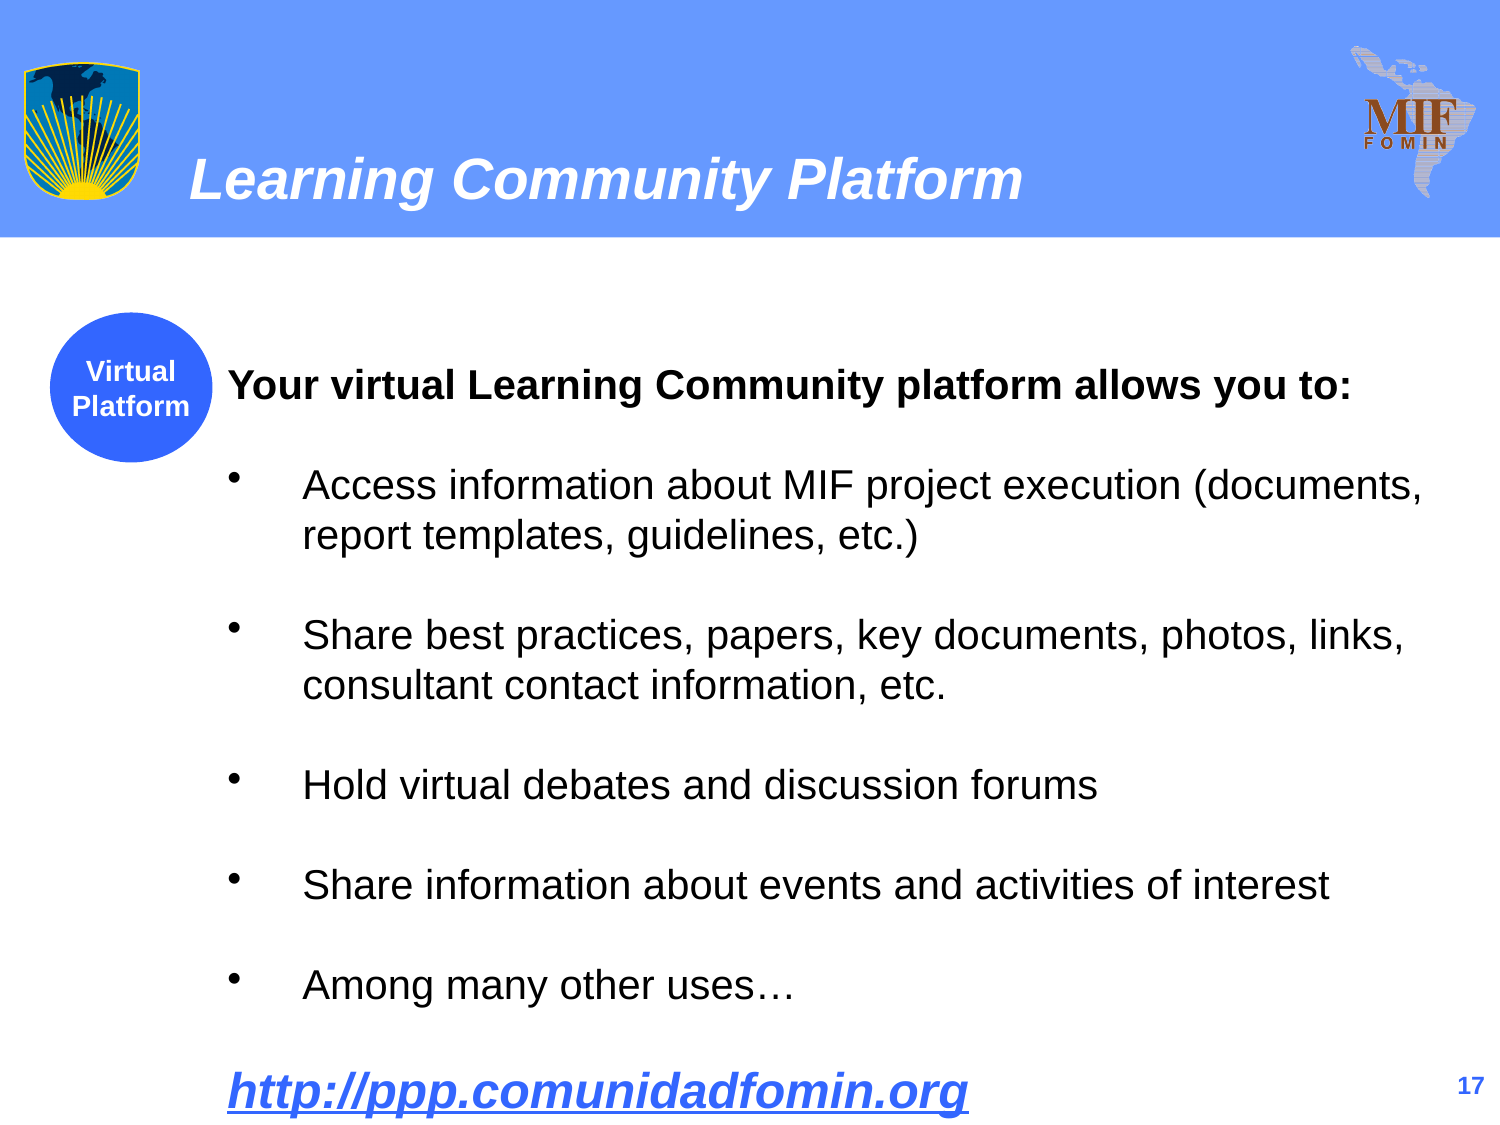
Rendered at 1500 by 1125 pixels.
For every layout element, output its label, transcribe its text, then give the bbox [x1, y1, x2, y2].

picture [1350, 46, 1476, 198]
text_box Learning Community Platform [174, 133, 1188, 219]
text_box Virtual Platform [49, 312, 213, 463]
text_box Your virtual Learning Community platform allows you to: Access information about MIF project execution (documents, report templates, guidelines, etc.) Share best practices, papers, key documents, photos, links, consultant contact information, etc. Hold virtual debates and discussion forums Share information about events and activities of interest Among many other uses… http://ppp.comunidadfomin.org [212, 290, 1463, 1125]
picture [24, 62, 140, 200]
